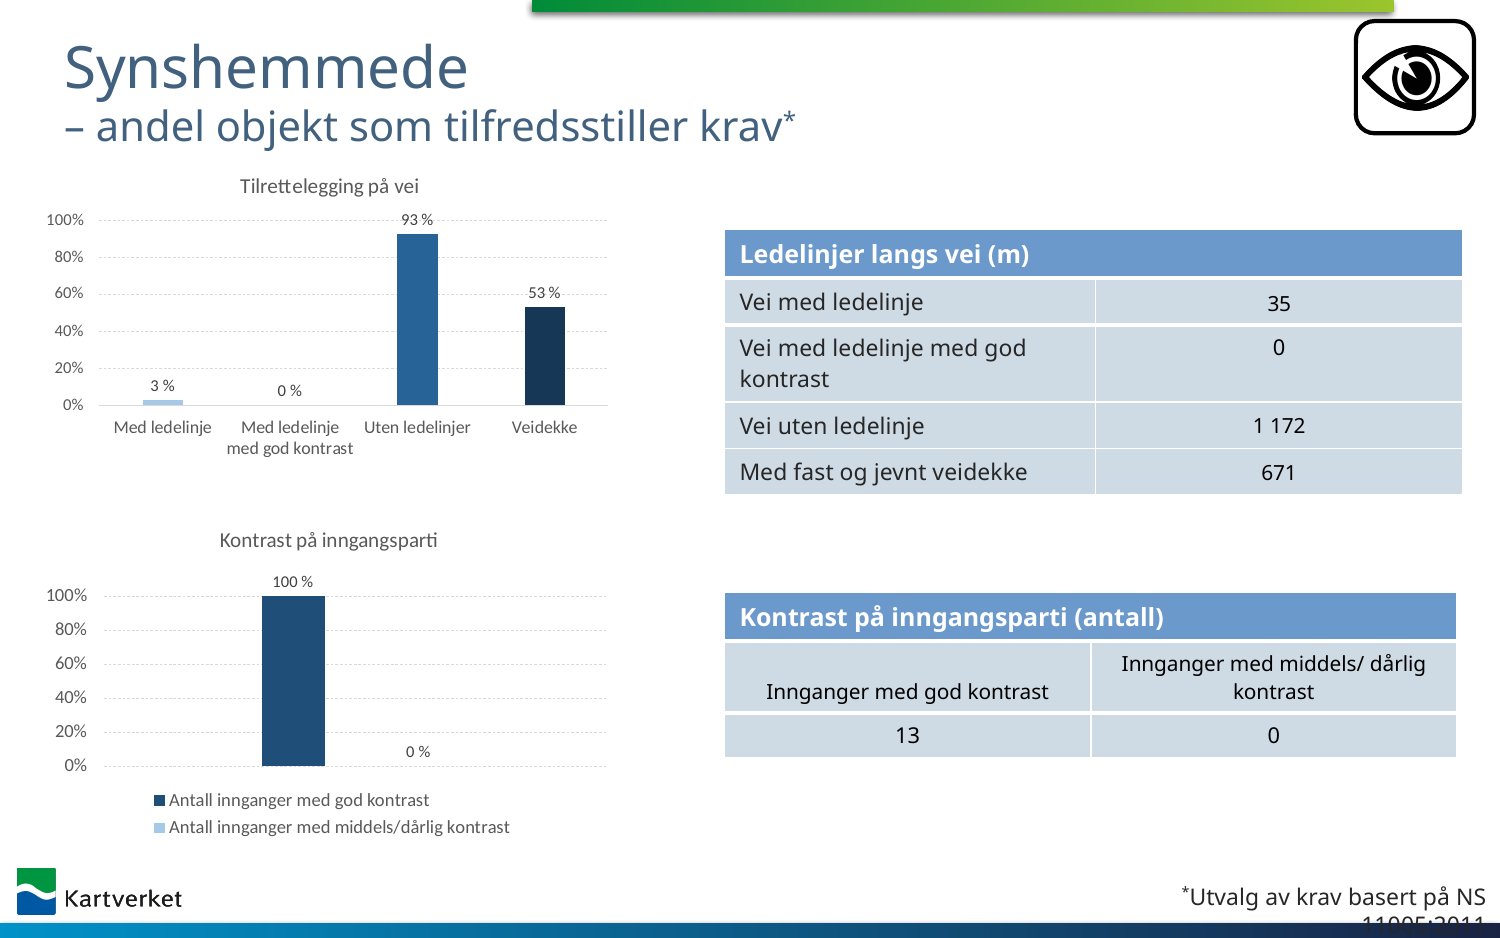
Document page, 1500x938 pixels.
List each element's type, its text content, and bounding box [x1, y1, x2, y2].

table_header Ledelinjer langs vei (m) [725, 230, 1462, 276]
table_cell 1 172 [1096, 403, 1462, 448]
table_cell Innganger med god kontrast [725, 643, 1090, 711]
table_cell Med fast og jevnt veidekke [725, 449, 1095, 494]
text_box *Utvalg av krav basert på NS 11005:2011 [1068, 873, 1500, 938]
text_box Synshemmede – andel objekt som tilfredsstiller krav* [49, 24, 1431, 158]
picture [41, 520, 617, 846]
table_cell 0 [1092, 715, 1456, 757]
table_cell 671 [1096, 449, 1462, 494]
table_cell Vei uten ledelinje [725, 403, 1095, 448]
picture [41, 166, 618, 492]
table_cell Vei med ledelinje med god kontrast [725, 327, 1095, 401]
table_cell 0 [1096, 327, 1462, 401]
table_cell 35 [1096, 280, 1462, 323]
table_cell Innganger med middels/ dårlig kontrast [1092, 643, 1456, 711]
table_cell Vei med ledelinje [725, 280, 1095, 323]
table_header Kontrast på inngangsparti (antall) [725, 593, 1456, 639]
table_cell 13 [725, 715, 1090, 757]
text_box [1355, 20, 1475, 134]
